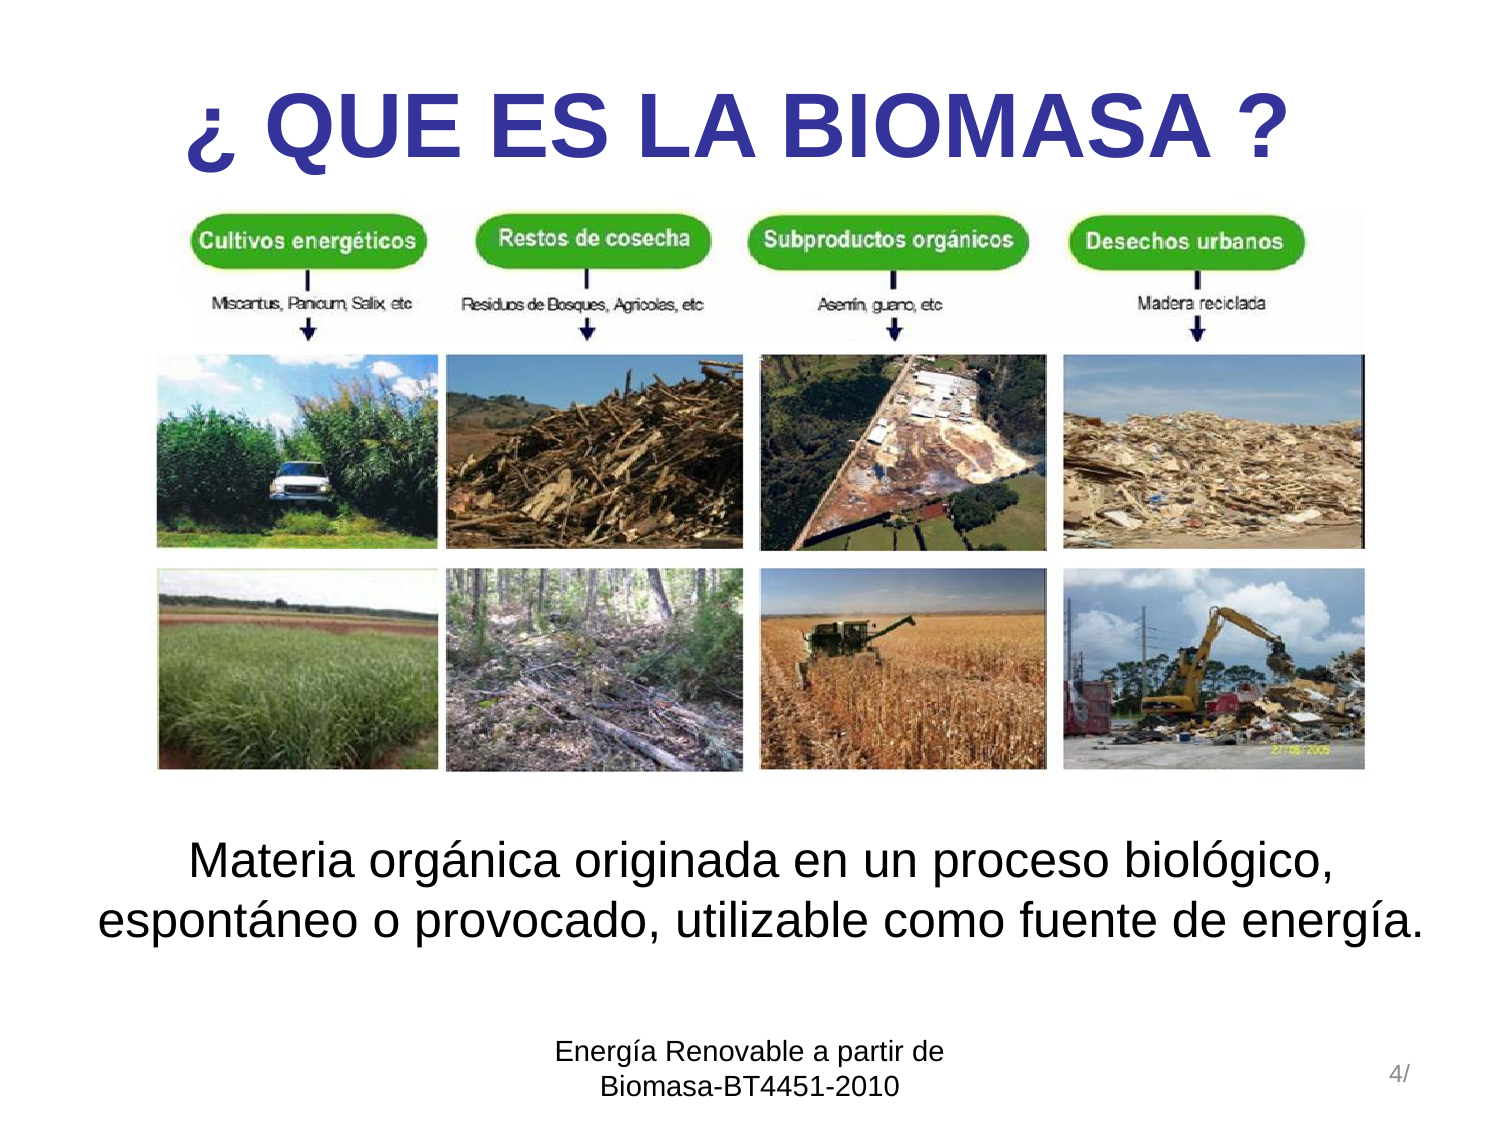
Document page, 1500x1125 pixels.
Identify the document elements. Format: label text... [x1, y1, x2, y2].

text_box ¿ QUE ES LA BIOMASA ? [117, 58, 1360, 184]
picture [128, 198, 1389, 789]
text_box Materia orgánica originada en un proceso biológico, espontáneo o provocado, utilizable como fuente de energía. [82, 820, 1442, 955]
text_box 4/ [1074, 1042, 1425, 1103]
footer Energía Renovable a partir de Biomasa-BT4451-2010 [512, 1024, 988, 1103]
